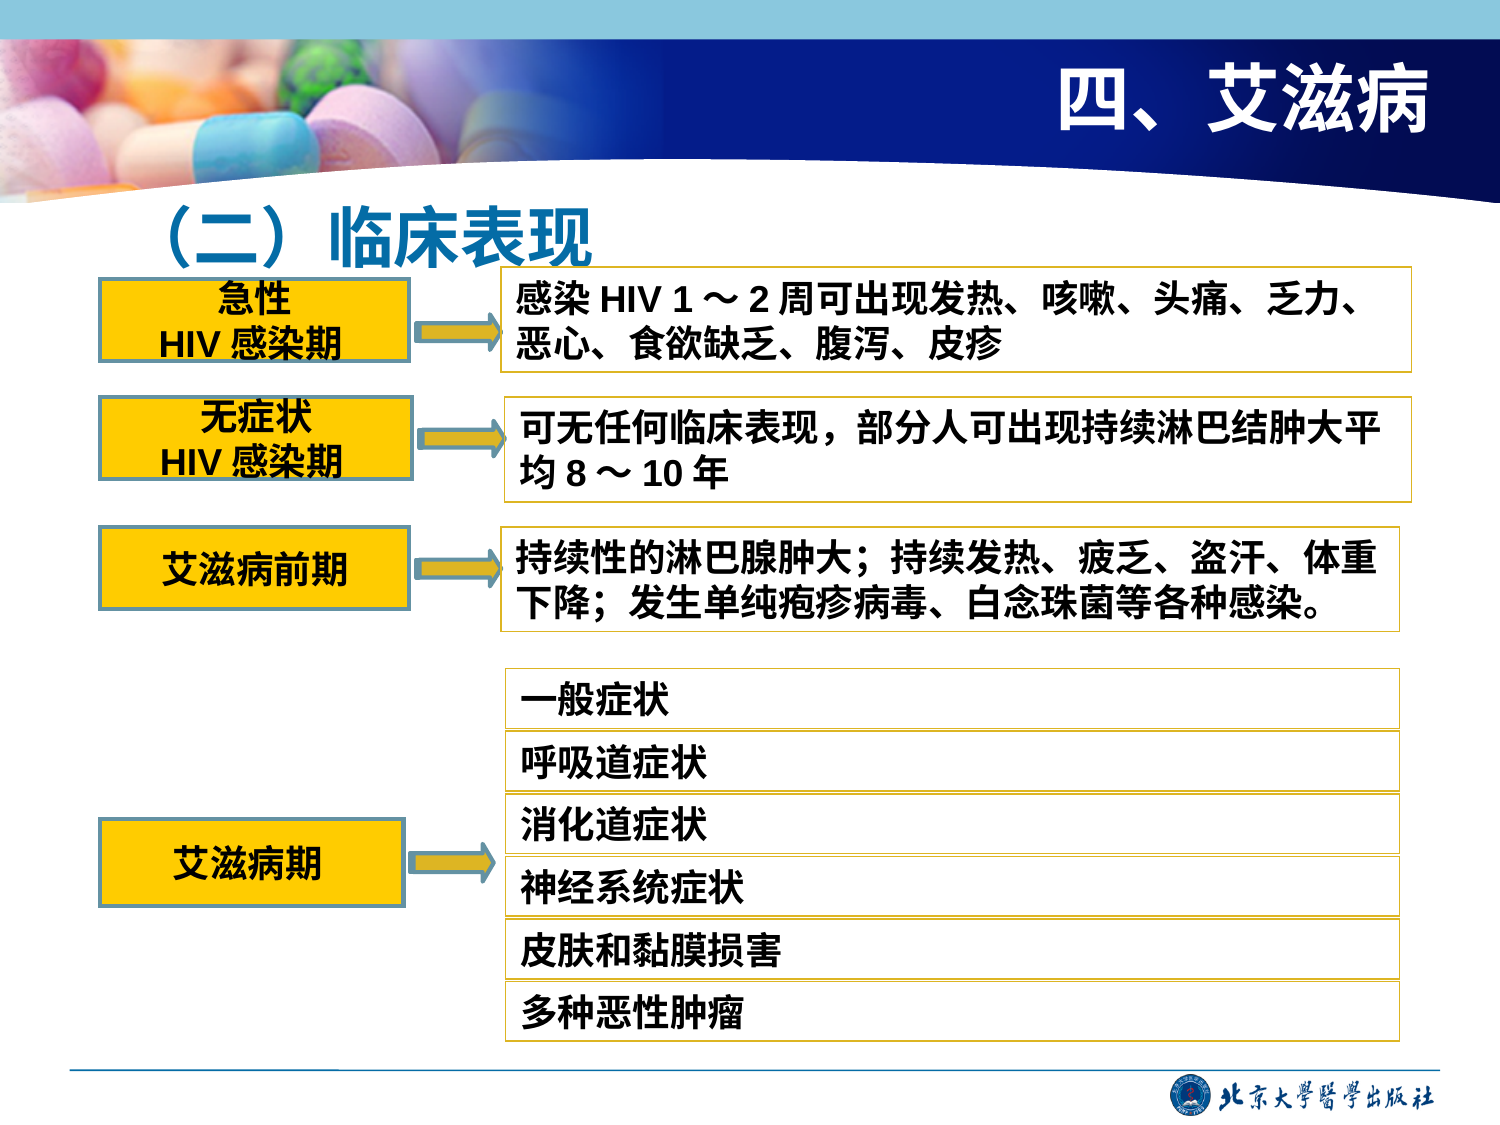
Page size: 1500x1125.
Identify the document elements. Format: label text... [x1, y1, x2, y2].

title 四、艾滋病 [137, 49, 1463, 143]
picture [0, 40, 1500, 203]
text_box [100, 396, 1412, 505]
picture [1170, 1074, 1436, 1118]
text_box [100, 266, 1412, 375]
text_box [100, 668, 1400, 1044]
text_box （二）临床表现 [112, 148, 809, 265]
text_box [100, 526, 1400, 634]
